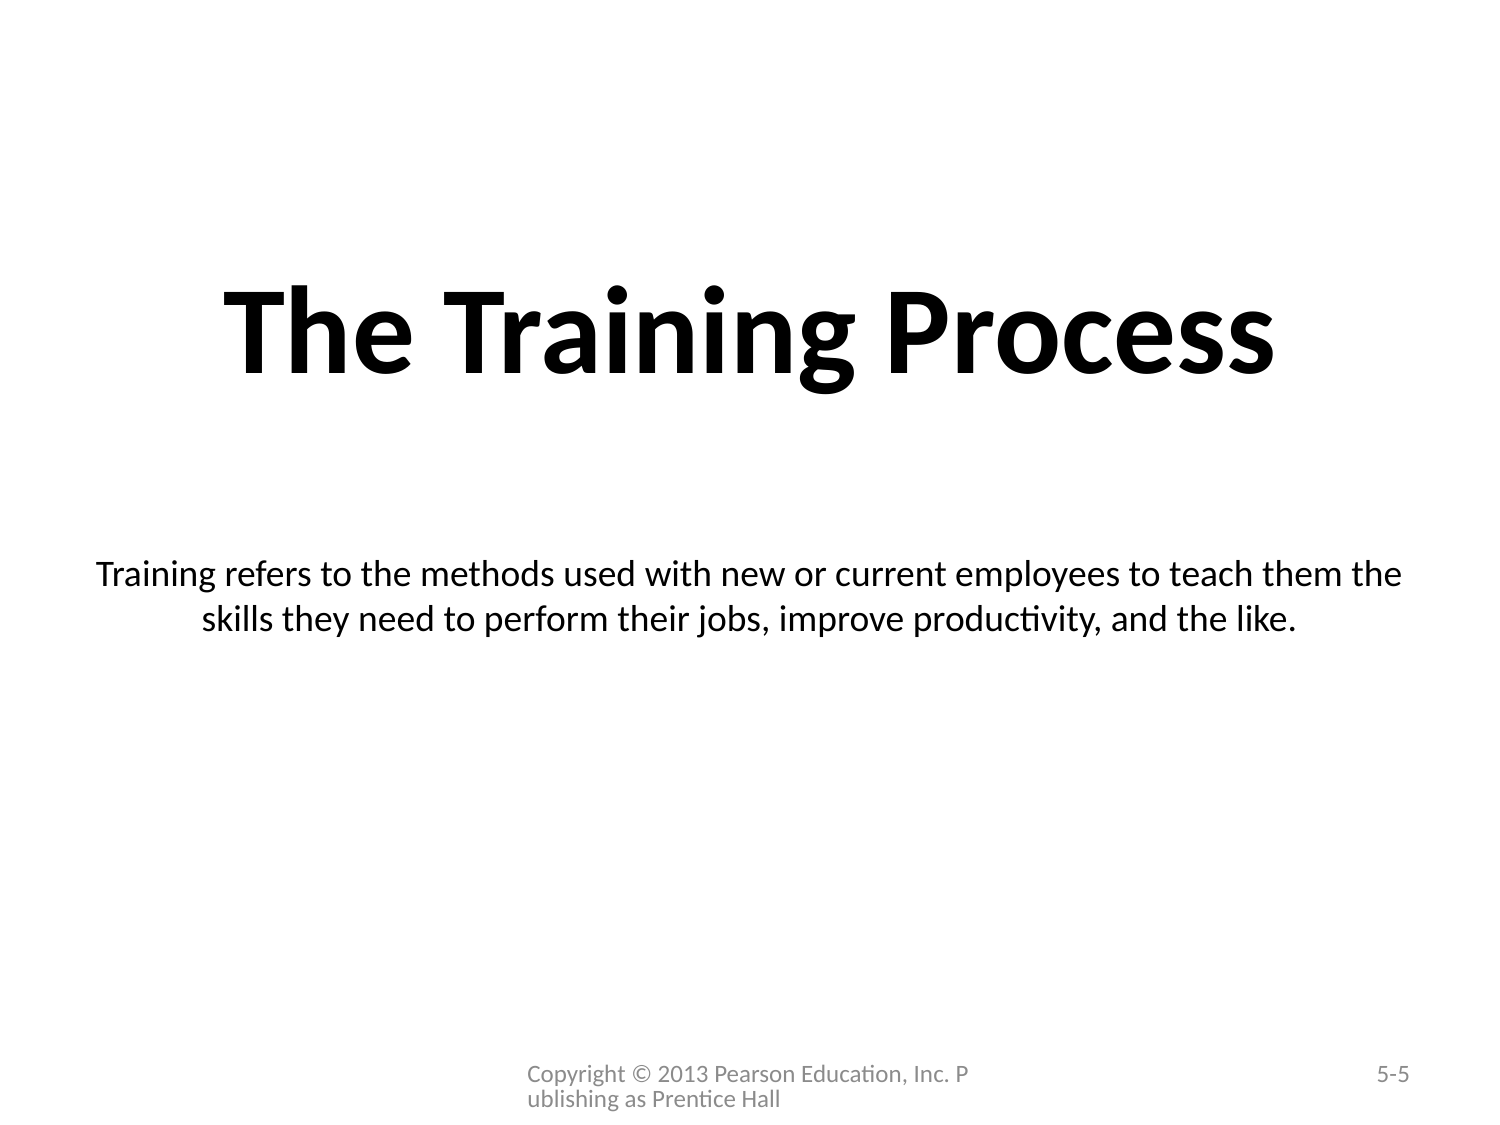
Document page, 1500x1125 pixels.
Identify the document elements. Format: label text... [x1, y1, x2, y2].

slide_number 5-5 [1074, 1042, 1425, 1103]
title The Training Process Training refers to the methods used with new or current employees to teach them the skills they need to perform their jobs, improve productivity, and the like. [75, 125, 1425, 913]
footer Copyright © 2013 Pearson Education, Inc. Publishing as Prentice Hall [512, 1042, 988, 1103]
